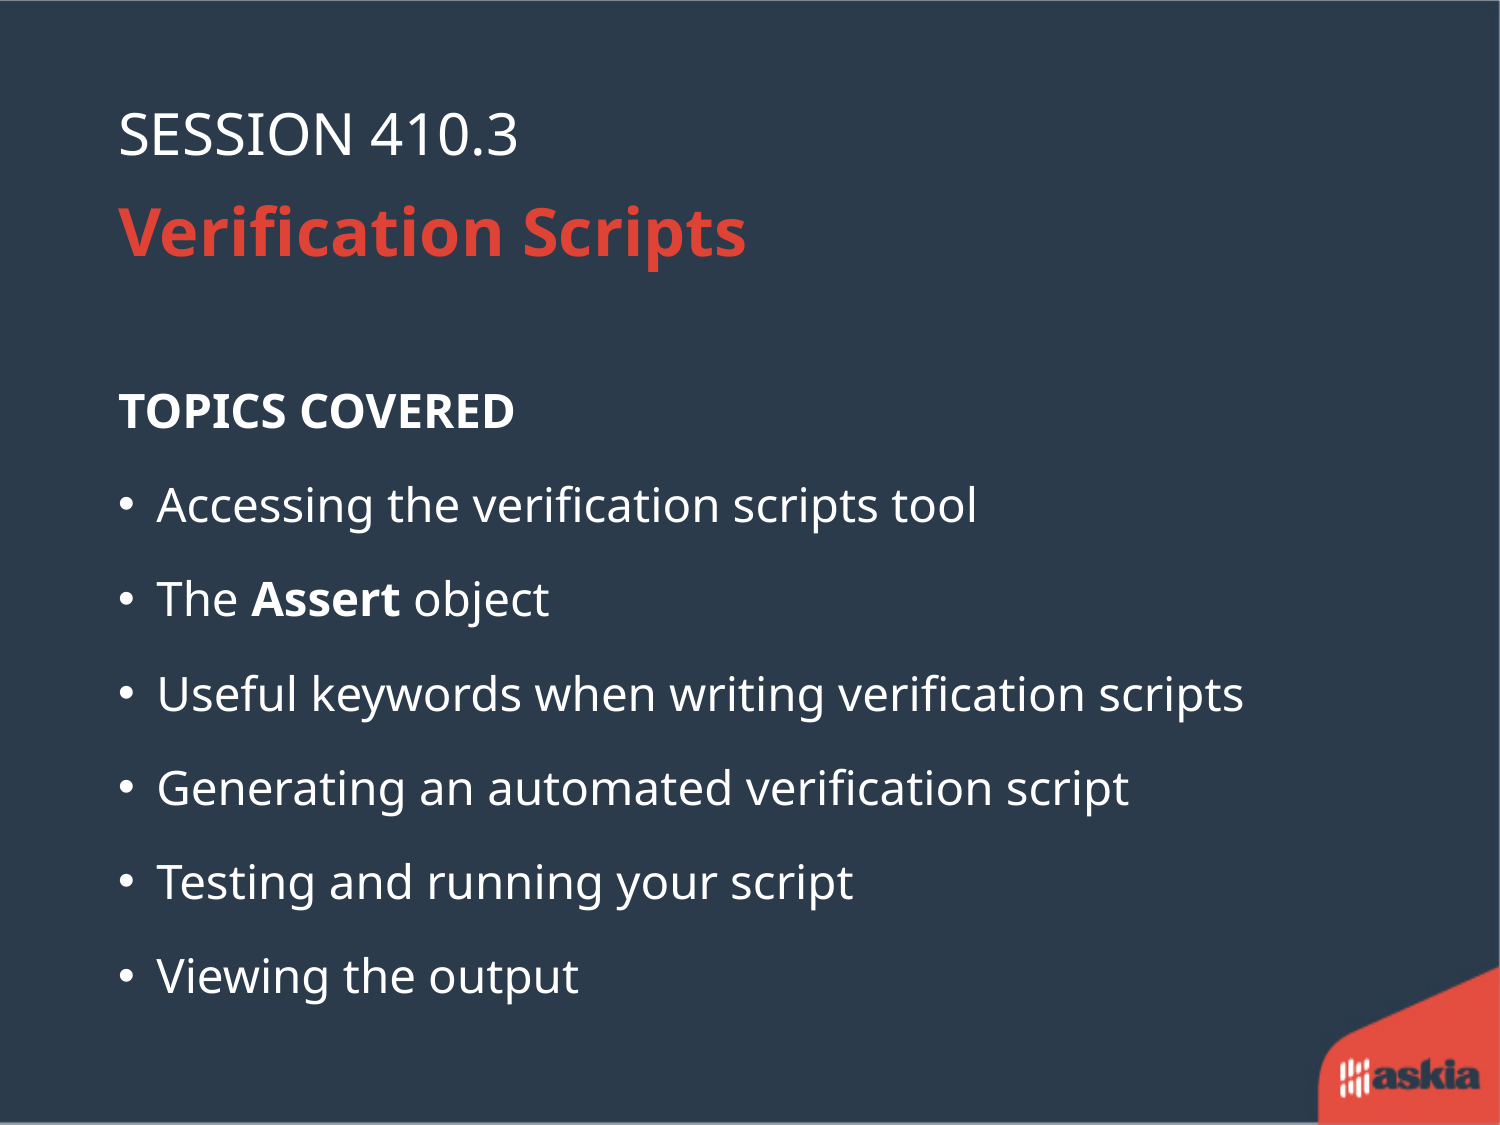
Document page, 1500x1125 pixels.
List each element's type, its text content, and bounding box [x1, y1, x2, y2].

list TOPICS COVERED Accessing the verification scripts tool The Assert object Useful keywords when writing verification scripts Generating an automated verification script Testing and running your script Viewing the output [103, 367, 1397, 1014]
title Session 410.3 [103, 88, 1397, 174]
list Verification Scripts [103, 174, 1397, 322]
picture [0, 0, 1500, 1125]
